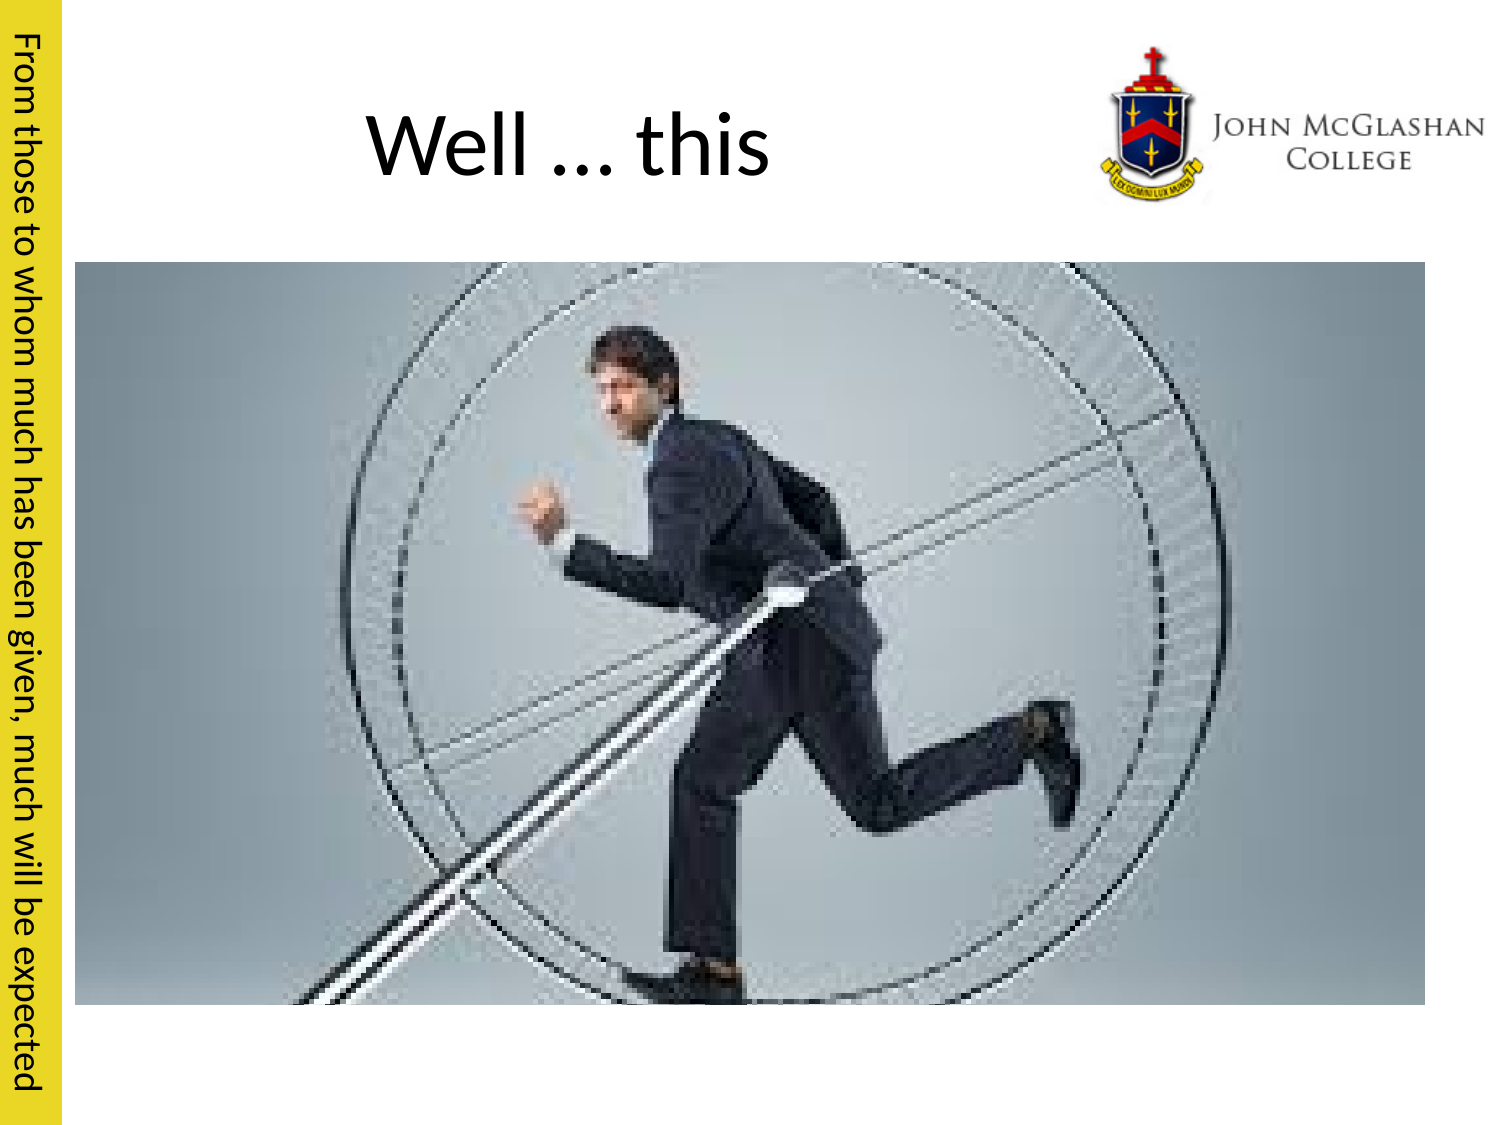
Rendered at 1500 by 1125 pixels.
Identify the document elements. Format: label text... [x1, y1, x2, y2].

title Well … this [61, 45, 1075, 233]
picture [1092, 44, 1487, 206]
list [74, 262, 1426, 1006]
